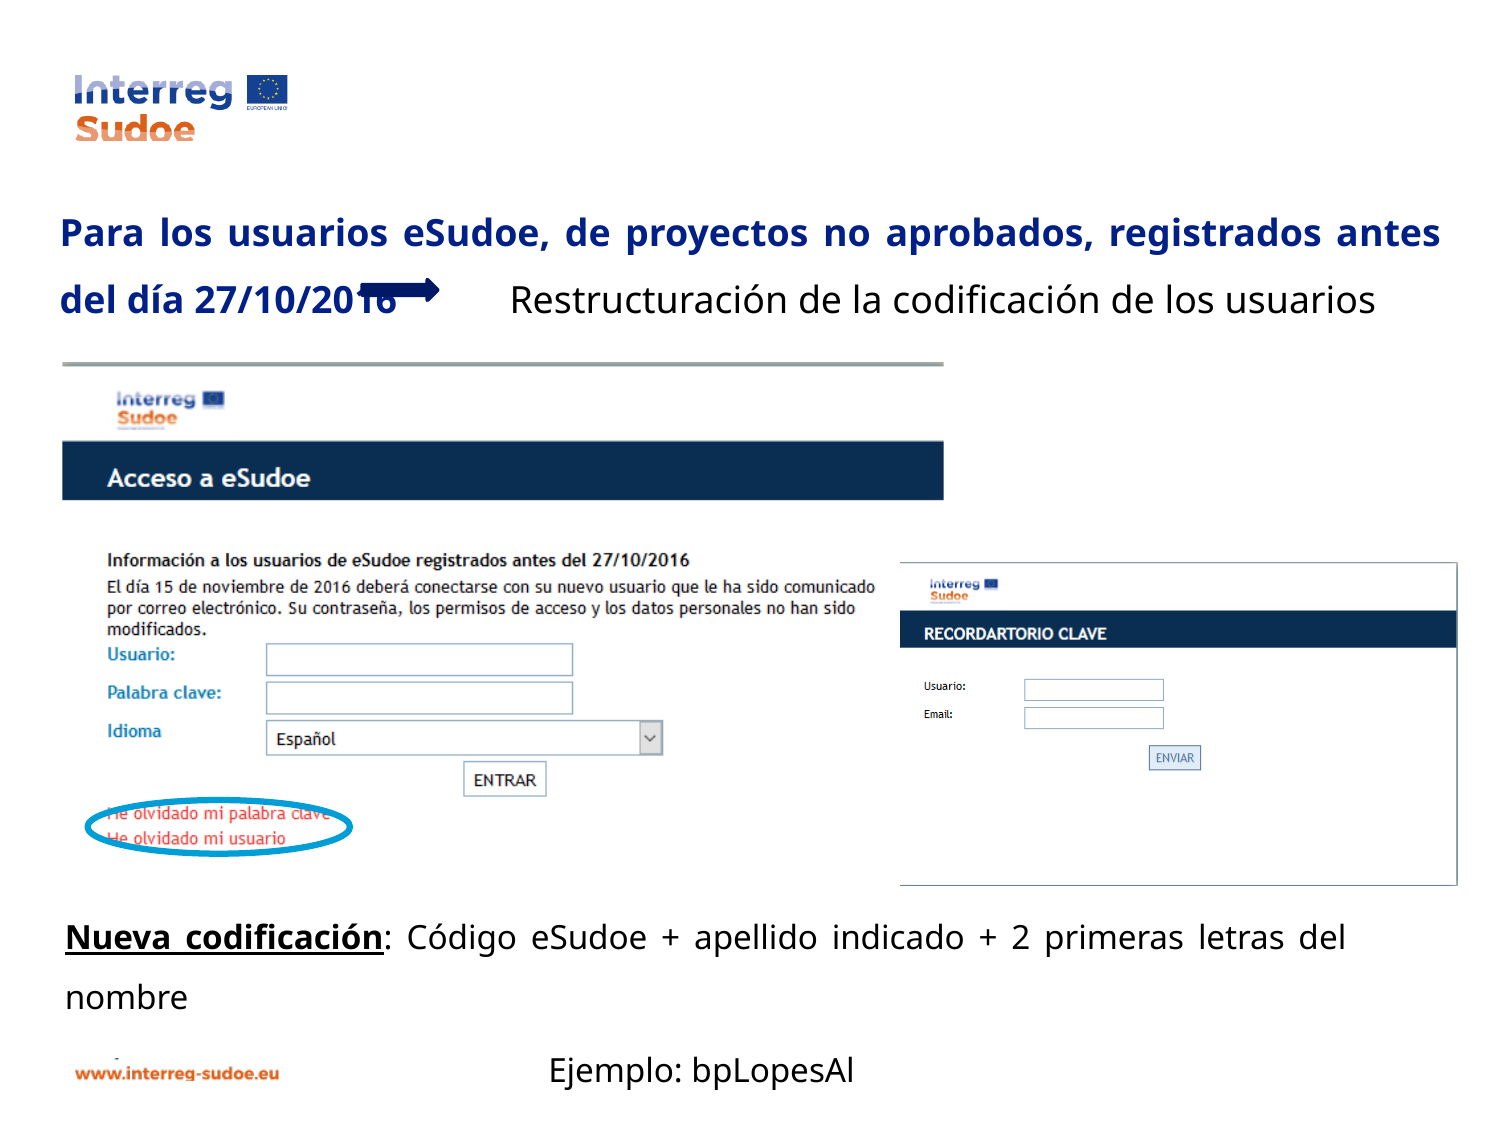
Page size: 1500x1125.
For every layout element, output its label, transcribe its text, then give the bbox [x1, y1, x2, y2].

picture [62, 362, 1459, 886]
text_box [360, 277, 440, 302]
text_box Para los usuarios eSudoe, de proyectos no aprobados, registrados antes del día 27/10/2016 Restructuración de la codificación de los usuarios [44, 178, 1458, 329]
text_box Nueva codificación: Código eSudoe + apellido indicado + 2 primeras letras del nombre Ejemplo: bpLopesAl [50, 889, 1363, 1096]
